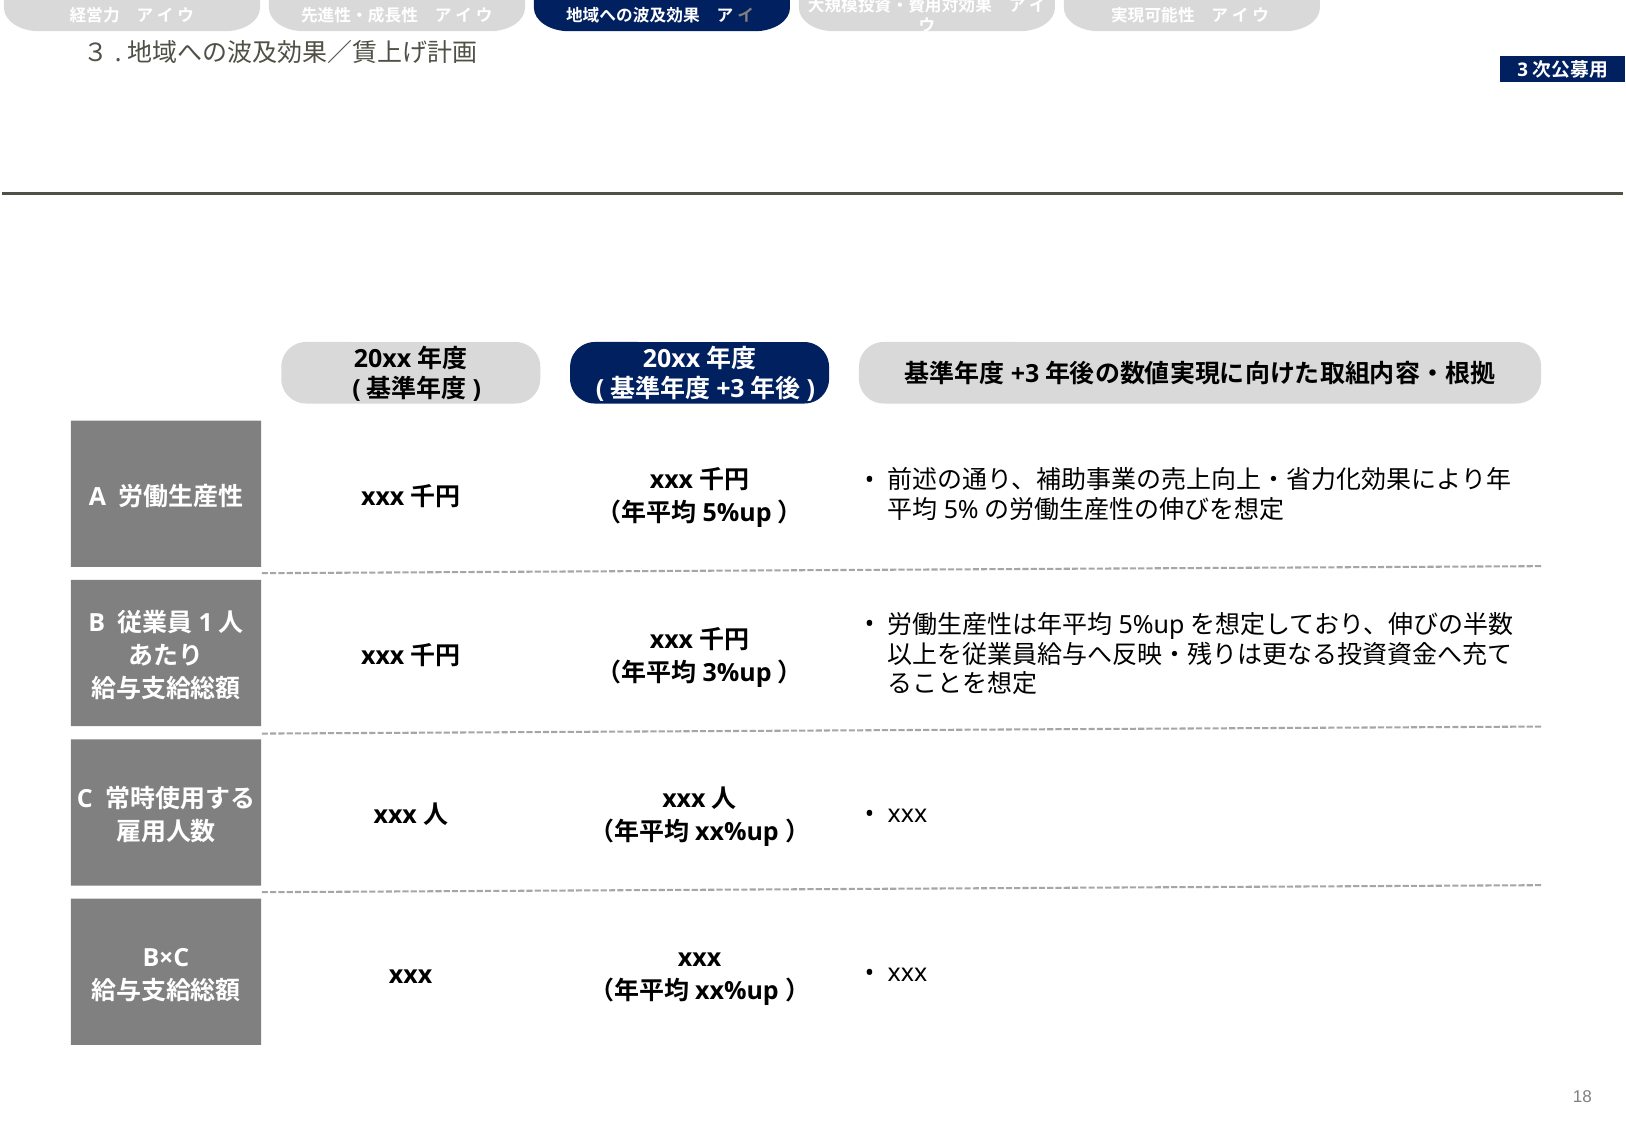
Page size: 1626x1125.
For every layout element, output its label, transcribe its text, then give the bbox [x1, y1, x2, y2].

text_box xxx [858, 898, 1542, 1045]
text_box B×C 給与支給総額 [70, 898, 262, 1045]
text_box 経営力 ア イ ウ [3, 0, 261, 33]
text_box xxx千円 [281, 579, 541, 726]
text_box xxx [281, 898, 541, 1045]
text_box 実現可能性 ア イ ウ [1062, 0, 1321, 33]
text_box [260, 726, 1542, 734]
title ３.地域への波及効果／賃上げ計画 [83, 39, 1542, 68]
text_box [260, 884, 1542, 893]
text_box xxx [858, 739, 1542, 884]
text_box B 従業員1人 あたり 給与支給総額 [70, 579, 262, 727]
text_box 前述の通り、補助事業の売上向上・省力化効果により年平均5%の労働生産性の伸びを想定 [858, 420, 1542, 565]
text_box 労働生産性は年平均5%upを想定しており、伸びの半数以上を従業員給与へ反映・残りは更なる投資資金へ充てることを想定 [858, 579, 1542, 726]
text_box 地域への波及効果 ア イ [533, 0, 791, 33]
text_box 20xx年度 (基準年度) [281, 341, 541, 404]
text_box xxx千円 （年平均3%up） [570, 579, 830, 726]
text_box xxx千円 [281, 420, 541, 565]
text_box 大規模投資・費用対効果 ア イ ウ [798, 0, 1056, 33]
text_box xxx （年平均xx%up） [570, 898, 830, 1045]
text_box xxx人 （年平均xx%up） [570, 739, 830, 884]
text_box xxx千円 （年平均5%up） [570, 420, 830, 565]
text_box xxx人 [281, 739, 541, 884]
text_box C 常時使用する 雇用人数 [70, 739, 262, 886]
text_box 先進性・成長性 ア イ ウ [268, 0, 526, 33]
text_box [260, 565, 1542, 574]
text_box A 労働生産性 [70, 420, 262, 567]
text_box 基準年度+3年後の数値実現に向けた取組内容・根拠 [858, 341, 1542, 404]
text_box 20xx年度 (基準年度+3年後) [570, 341, 830, 404]
